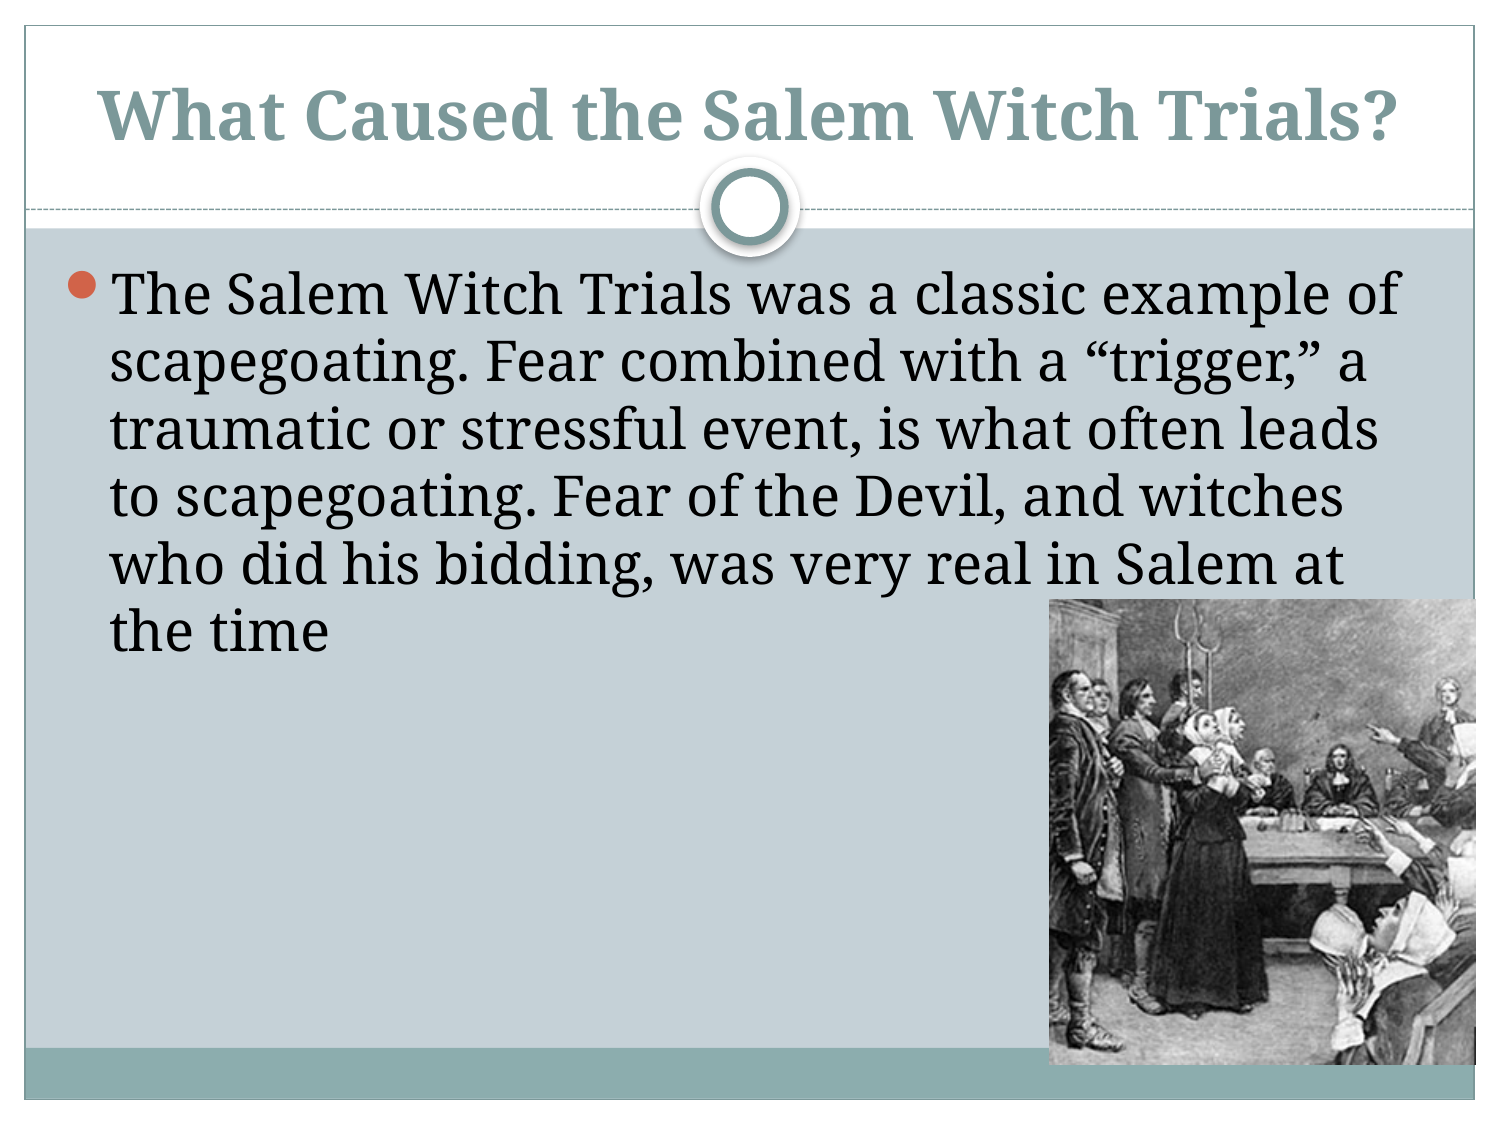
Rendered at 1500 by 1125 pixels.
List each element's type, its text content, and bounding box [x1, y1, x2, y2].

picture [1049, 598, 1476, 1066]
title What Caused the Salem Witch Trials? [49, 37, 1450, 162]
list The Salem Witch Trials was a classic example of scapegoating. Fear combined with a “trigger,” a traumatic or stressful event, is what often leads to scapegoating. Fear of the Devil, and witches who did his bidding, was very real in Salem at the time [49, 250, 1445, 1001]
